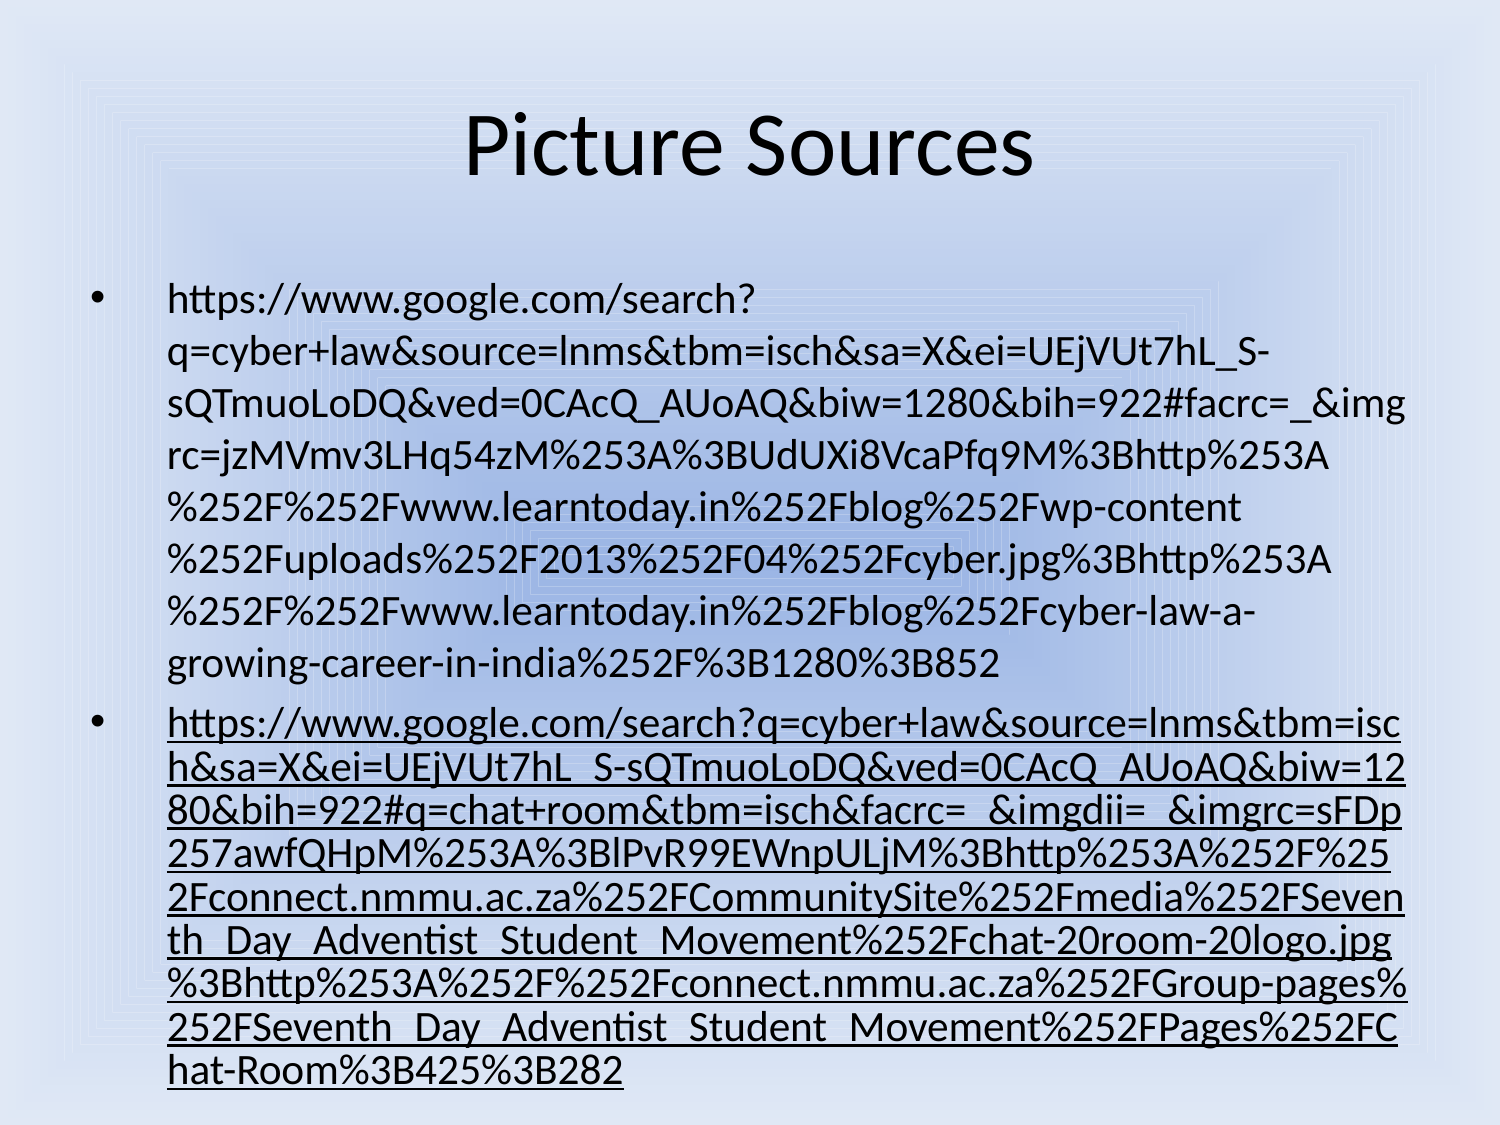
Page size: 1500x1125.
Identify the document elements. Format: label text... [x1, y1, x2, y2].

list https://www.google.com/search?q=cyber+law&source=lnms&tbm=isch&sa=X&ei=UEjVUt7hL_S-sQTmuoLoDQ&ved=0CAcQ_AUoAQ&biw=1280&bih=922#facrc=_&imgrc=jzMVmv3LHq54zM%253A%3BUdUXi8VcaPfq9M%3Bhttp%253A%252F%252Fwww.learntoday.in%252Fblog%252Fwp-content%252Fuploads%252F2013%252F04%252Fcyber.jpg%3Bhttp%253A%252F%252Fwww.learntoday.in%252Fblog%252Fcyber-law-a-growing-career-in-india%252F%3B1280%3B852 https://www.google.com/search?q=cyber+law&source=lnms&tbm=isch&sa=X&ei=UEjVUt7hL_S-sQTmuoLoDQ&ved=0CAcQ_AUoAQ&biw=1280&bih=922#q=chat+room&tbm=isch&facrc=_&imgdii=_&imgrc=sFDp257awfQHpM%253A%3BlPvR99EWnpULjM%3Bhttp%253A%252F%252Fconnect.nmmu.ac.za%252FCommunitySite%252Fmedia%252FSeventh_Day_Adventist_Student_Movement%252Fchat-20room-20logo.jpg%3Bhttp%253A%252F%252Fconnect.nmmu.ac.za%252FGroup-pages%252FSeventh_Day_Adventist_Student_Movement%252FPages%252FChat-Room%3B425%3B282 https://www.google.com/search?q=cyber+law&source=lnms&tbm=isch&sa=X&ei=UEjVUt7hL_S-sQTmuoLoDQ&ved=0CAcQ_AUoAQ&biw=1280&bih=922#q=email&tbm=isch&imgdii=_ https://www.google.com/search?q=cyber+law&source=lnms&tbm=isch&sa=X&ei=UEjVUt7hL_S-sQTmuoLoDQ&ved=0CAcQ_AUoAQ&biw=1280&bih=922#q=cyber+law&tbm=isch&facrc=_&imgdii=_&imgrc=IWoLvxHq3sbk-M%253A%3B_7zEeQ1vG1Is-M%3Bhttp%253A%252F%252F1.bp.blogspot.com%252F_DQp0uw3H4-o%252FTFb5CPCQd4I%252FAAAAAAAAABo%252FfkscpIrFAfw%252Fs320%252FCYBER%25252BPOLICE.jpg%3Bhttp%253A%252F%252Ftechwithprateek.blogspot.com%252F2013%252F03%252Fcyber-law.html%3B200%3B175 [75, 262, 1425, 1050]
title Picture Sources [75, 45, 1425, 233]
